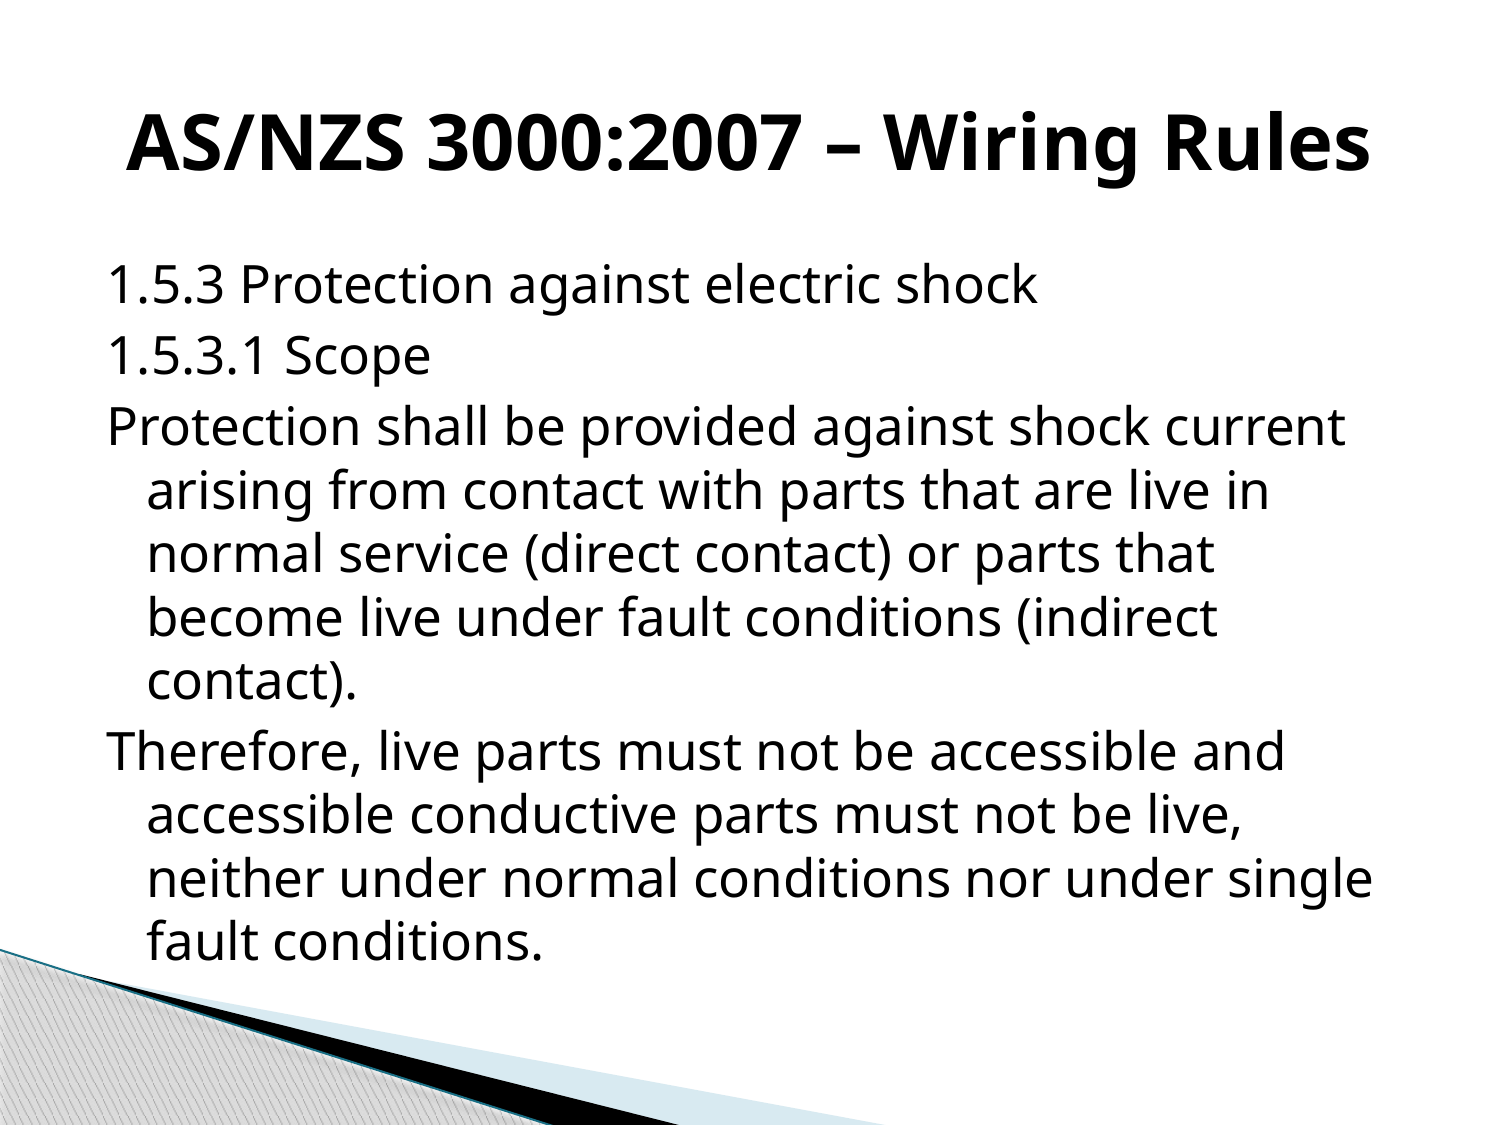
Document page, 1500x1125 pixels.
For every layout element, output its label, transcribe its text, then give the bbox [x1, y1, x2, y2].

title AS/NZS 3000:2007 – Wiring Rules [75, 45, 1425, 233]
list 1.5.3 Protection against electric shock 1.5.3.1 Scope Protection shall be provided against shock current arising from contact with parts that are live in normal service (direct contact) or parts that become live under fault conditions (indirect contact). Therefore, live parts must not be accessible and accessible conductive parts must not be live, neither under normal conditions nor under single fault conditions. [75, 243, 1425, 986]
